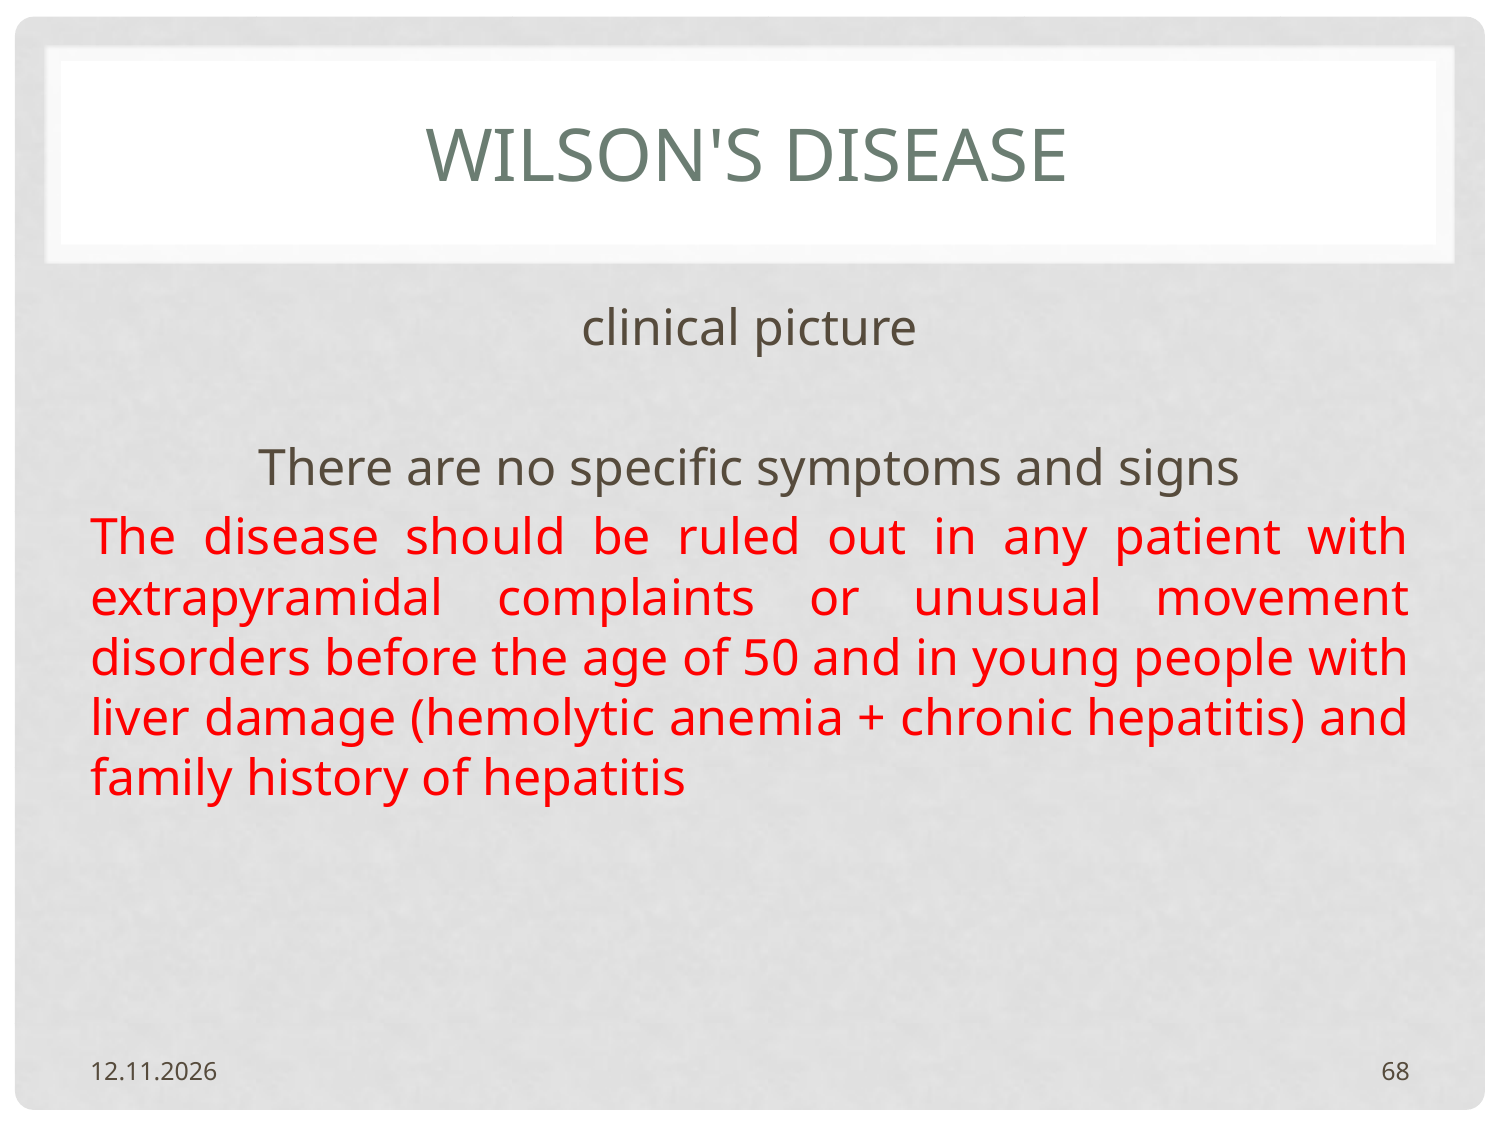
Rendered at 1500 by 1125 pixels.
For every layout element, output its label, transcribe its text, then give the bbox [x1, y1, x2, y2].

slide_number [75, 1042, 425, 1103]
slide_number 68 [1074, 1042, 1425, 1103]
list clinical picture There are no specific symptoms and signs The disease should be ruled out in any patient with extrapyramidal complaints or unusual movement disorders before the age of 50 and in young people with liver damage (hemolytic anemia + chronic hepatitis) and family history of hepatitis [75, 287, 1425, 1005]
title Wilson's disease [69, 66, 1425, 238]
